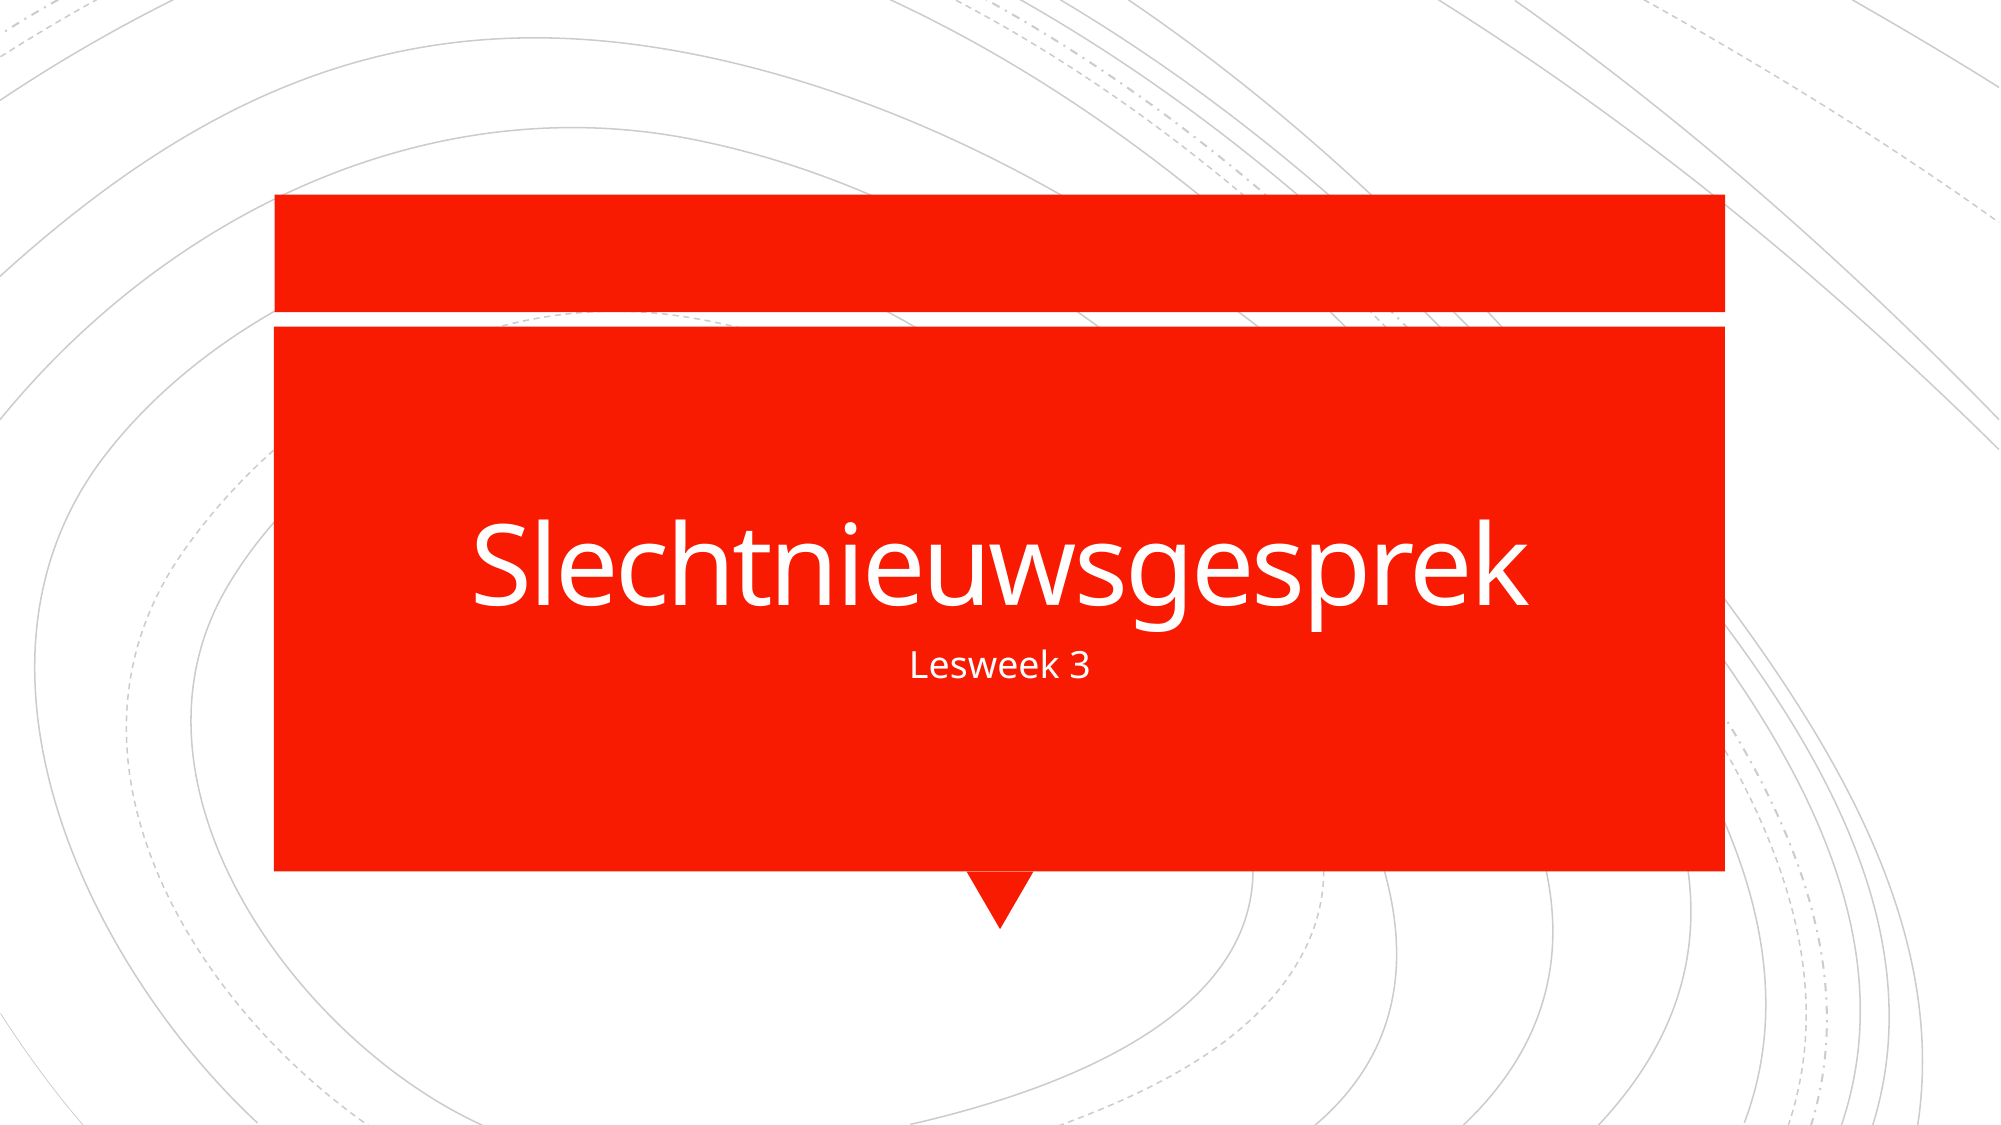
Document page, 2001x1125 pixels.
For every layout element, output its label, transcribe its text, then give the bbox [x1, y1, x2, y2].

title Slechtnieuwsgesprek [288, 340, 1713, 628]
subtitle Lesweek 3 [288, 640, 1712, 858]
